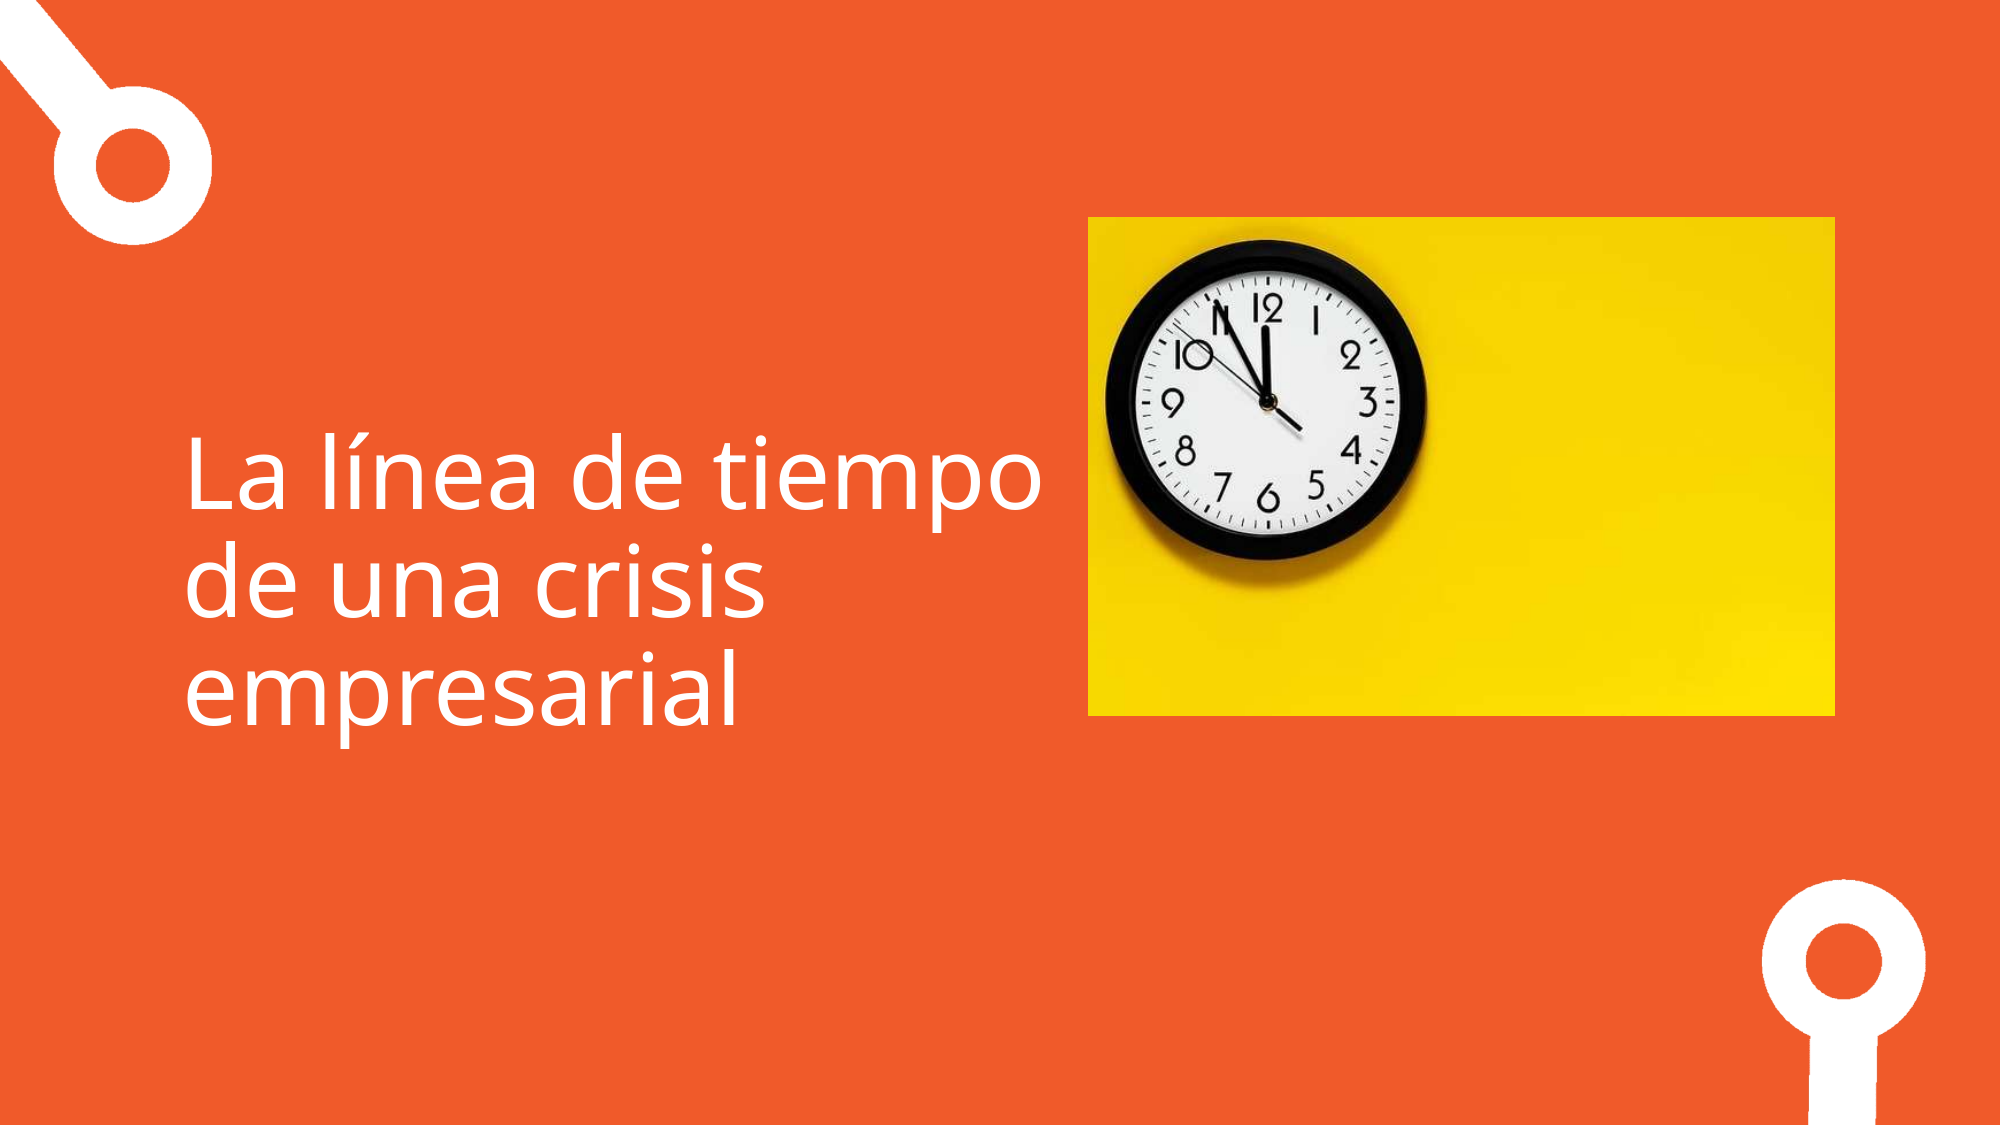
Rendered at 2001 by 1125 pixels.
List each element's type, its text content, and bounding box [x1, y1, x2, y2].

picture [0, 0, 269, 308]
list La línea de tiempo de una crisis empresarial [167, 455, 1088, 716]
picture [1652, 870, 2001, 1125]
picture [1088, 217, 1835, 716]
